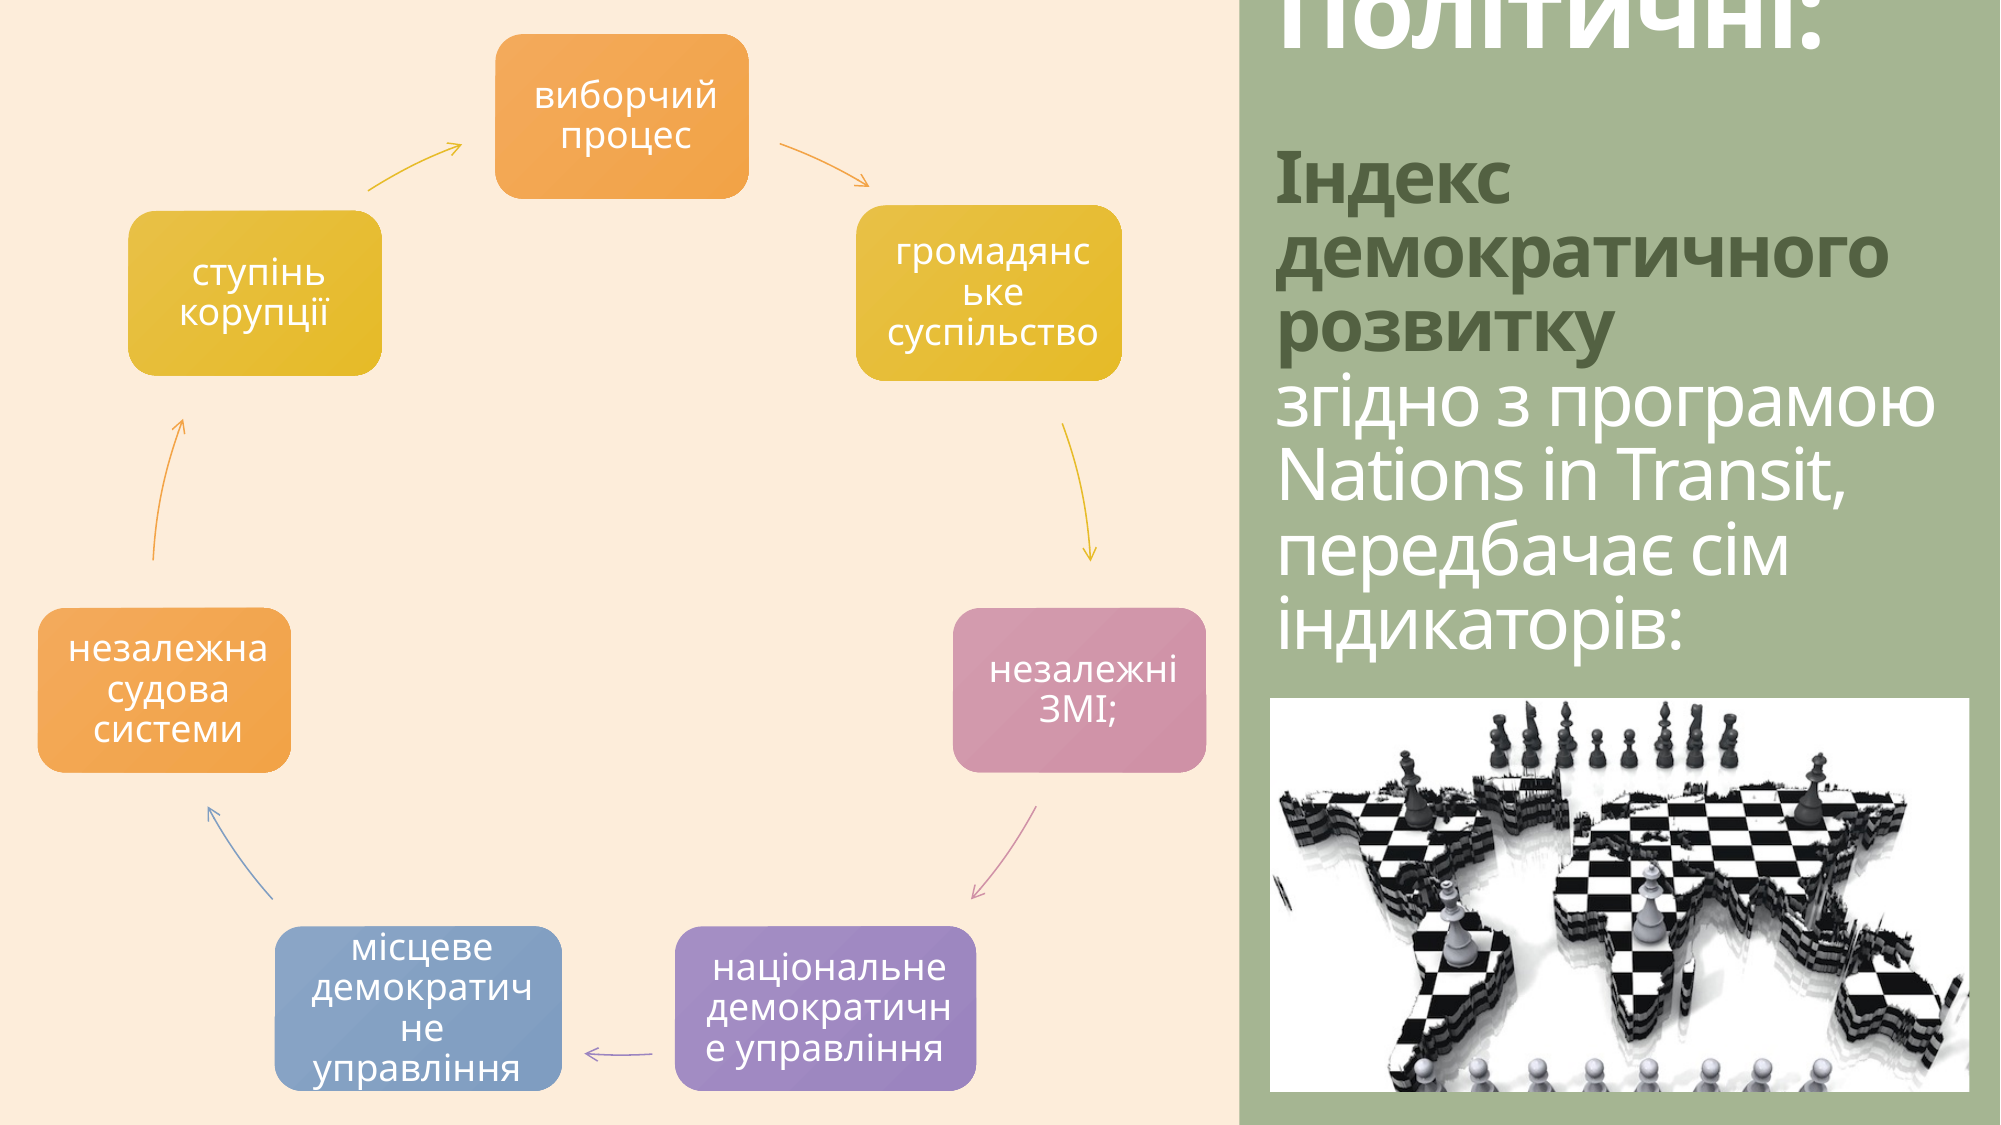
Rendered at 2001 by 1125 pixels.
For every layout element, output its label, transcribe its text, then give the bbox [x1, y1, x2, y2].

picture [1293, 697, 1970, 1092]
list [0, 33, 1293, 1092]
text_box [1238, 0, 2000, 1125]
title Політичні: Індекс демократичного розвитку згідно з програмою Nations in Transit, передбачає сім індикаторів: [1293, 365, 1979, 760]
